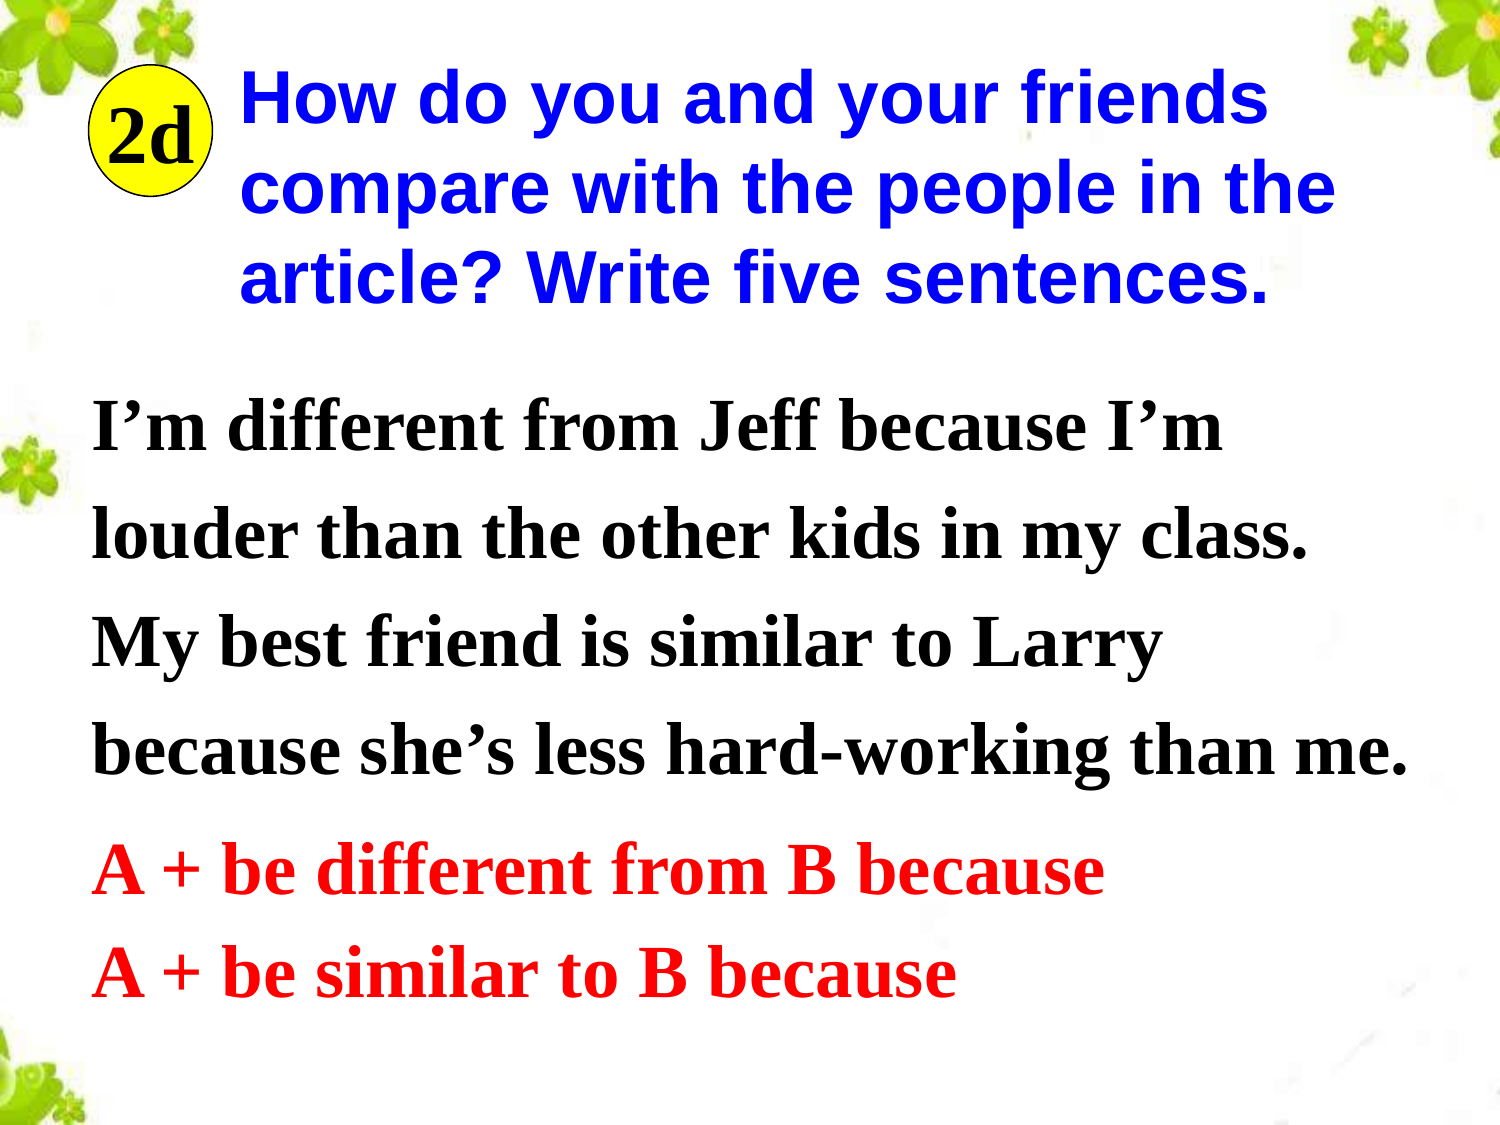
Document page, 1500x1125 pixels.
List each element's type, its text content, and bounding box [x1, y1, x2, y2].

text_box How do you and your friends compare with the people in the article? Write five sentences. [224, 40, 1400, 326]
text_box A + be different from B because A + be similar to B because [76, 798, 1217, 1021]
text_box 2d [88, 64, 213, 197]
picture [0, 0, 1500, 1125]
text_box I’m different from Jeff because I’m louder than the other kids in my class. My best friend is similar to Larry because she’s less hard-working than me. [76, 349, 1447, 797]
